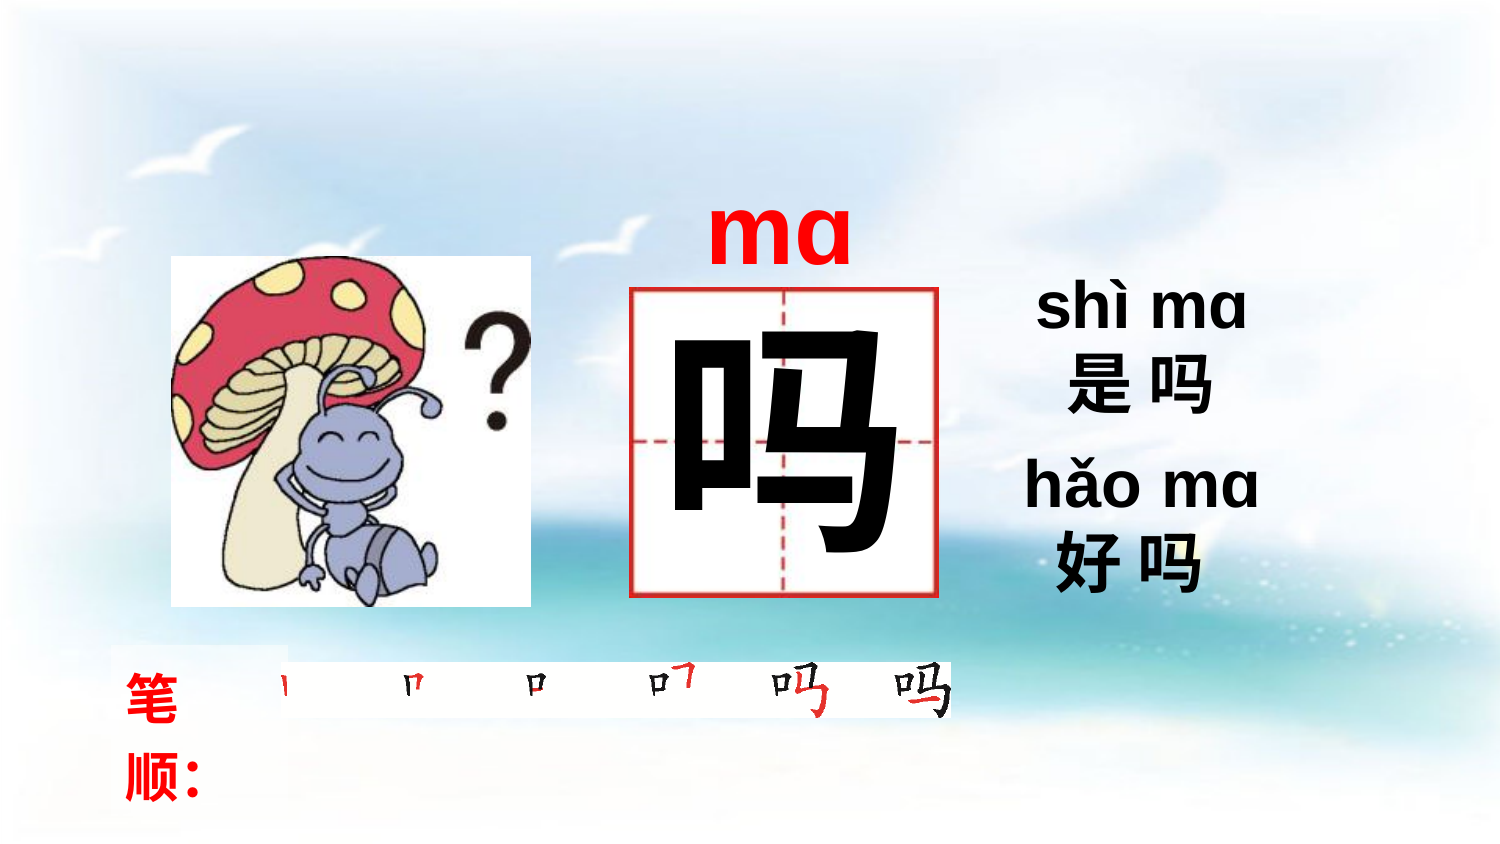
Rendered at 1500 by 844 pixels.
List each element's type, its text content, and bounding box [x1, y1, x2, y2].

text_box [629, 273, 940, 598]
text_box mɑ [690, 157, 871, 272]
text_box 笔顺： [110, 645, 289, 816]
text_box shì mɑ 是 吗 [1020, 254, 1265, 430]
text_box hǎo mɑ 好 吗 [1009, 433, 1276, 609]
picture [0, 0, 1500, 844]
